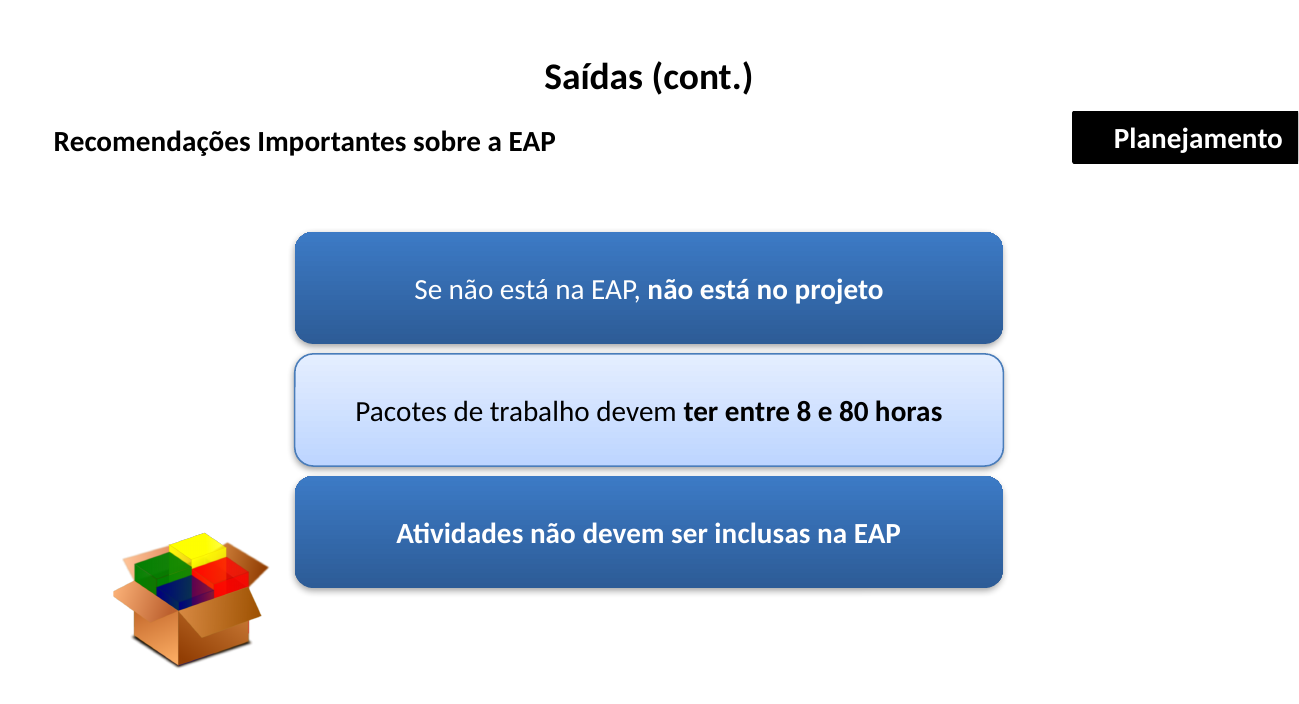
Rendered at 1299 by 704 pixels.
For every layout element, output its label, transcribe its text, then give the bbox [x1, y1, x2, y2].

text_box Planejamento [1074, 112, 1299, 117]
text_box Saídas (cont.) [0, 44, 1299, 106]
text_box Pacotes de trabalho devem ter entre 8 e 80 horas [294, 353, 1004, 467]
picture [112, 520, 273, 672]
text_box Recomendações Importantes sobre a EAP [42, 117, 1299, 231]
text_box Atividades não devem ser inclusas na EAP [294, 475, 1004, 589]
text_box Se não está na EAP, não está no projeto [294, 231, 1004, 344]
